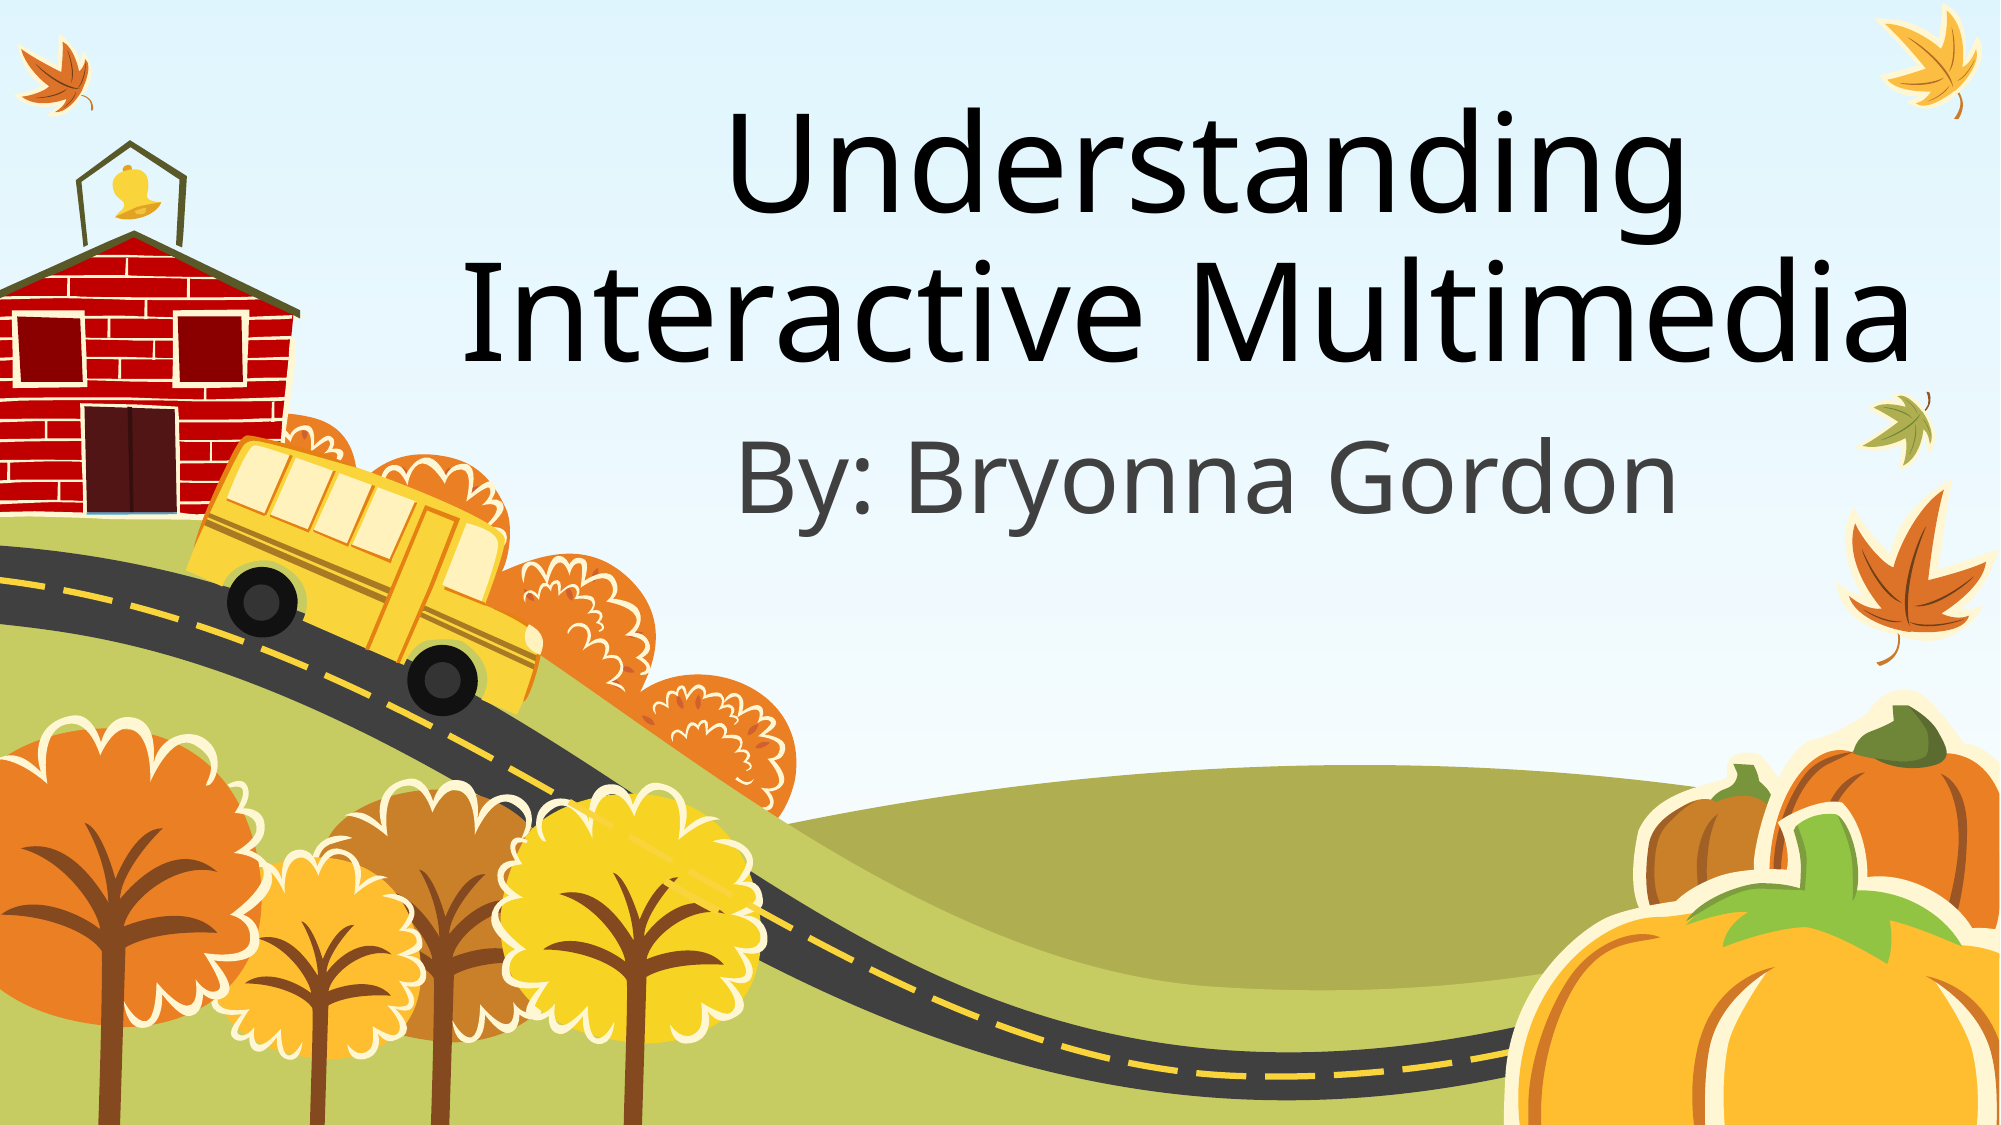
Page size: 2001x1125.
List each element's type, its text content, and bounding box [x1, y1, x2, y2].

title Understanding Interactive Multimedia [439, 27, 1976, 399]
subtitle By: Bryonna Gordon [640, 406, 1775, 697]
